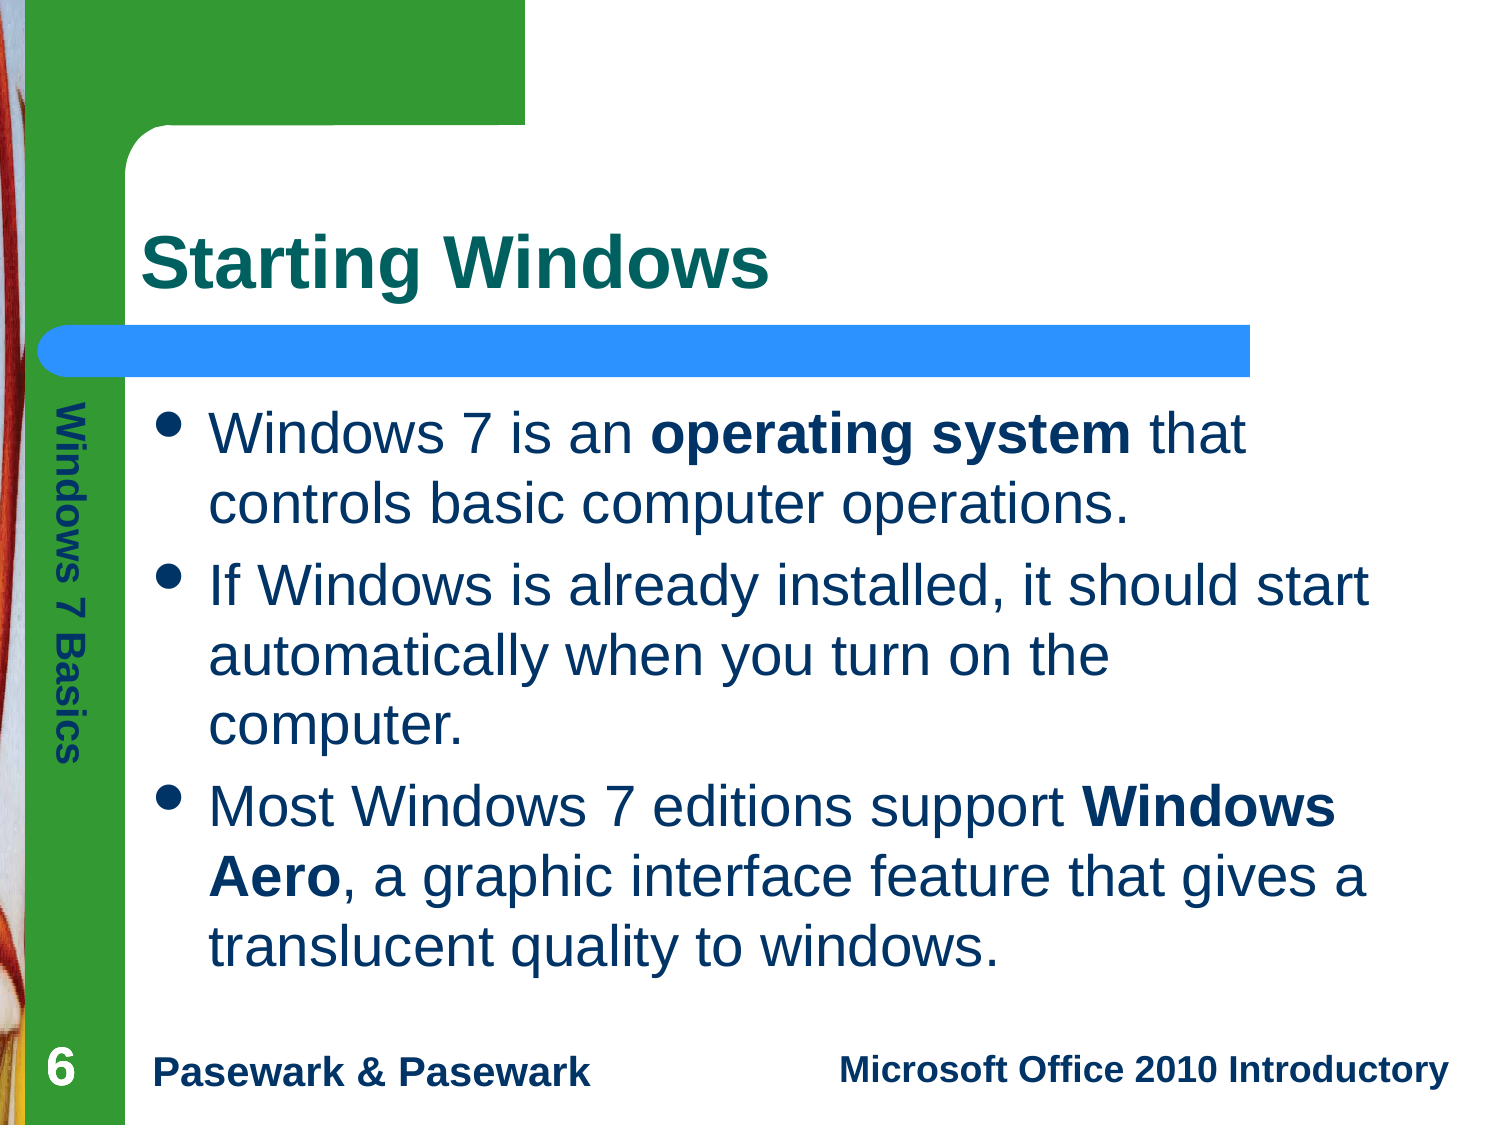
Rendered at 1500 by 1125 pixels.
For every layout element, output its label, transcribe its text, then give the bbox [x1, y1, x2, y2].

list Windows 7 is an operating system that controls basic computer operations. If Windows is already installed, it should start automatically when you turn on the computer. Most Windows 7 editions support Windows Aero, a graphic interface feature that gives a translucent quality to windows. [137, 387, 1400, 1038]
picture [0, 0, 25, 1125]
text_box 6 [13, 1023, 111, 1105]
title Starting Windows [124, 124, 1500, 313]
